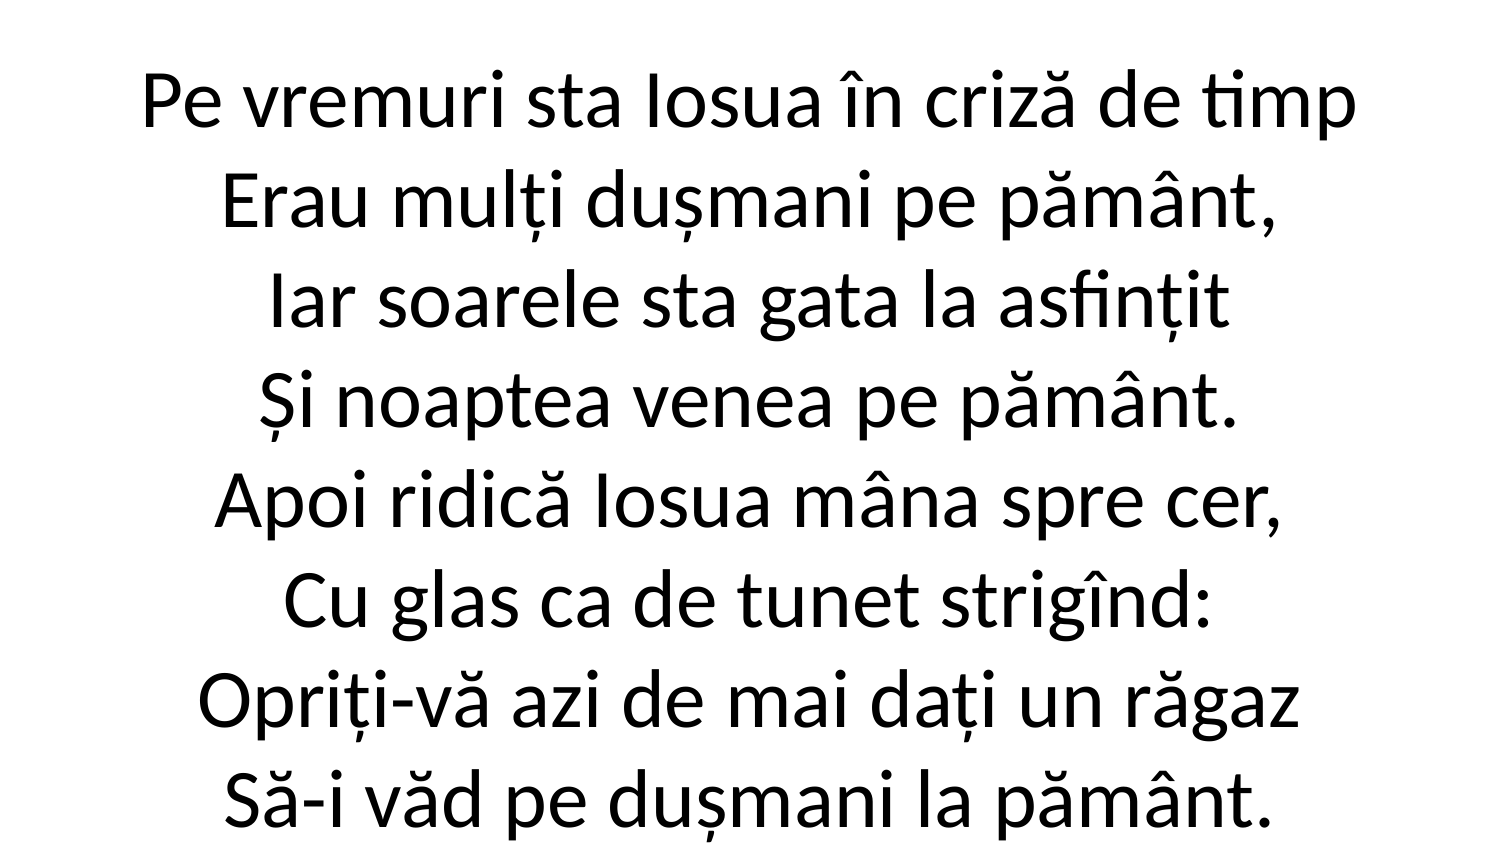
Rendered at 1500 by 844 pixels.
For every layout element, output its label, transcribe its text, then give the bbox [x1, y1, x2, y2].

text_box Pe vremuri sta Iosua în criză de timp Erau mulți dușmani pe pământ, Iar soarele sta gata la asfințit Și noaptea venea pe pământ. Apoi ridică Iosua mâna spre cer, Cu glas ca de tunet strigînd: Opriți-vă azi de mai dați un răgaz Să-i văd pe dușmani la pământ. [126, 0, 1374, 844]
